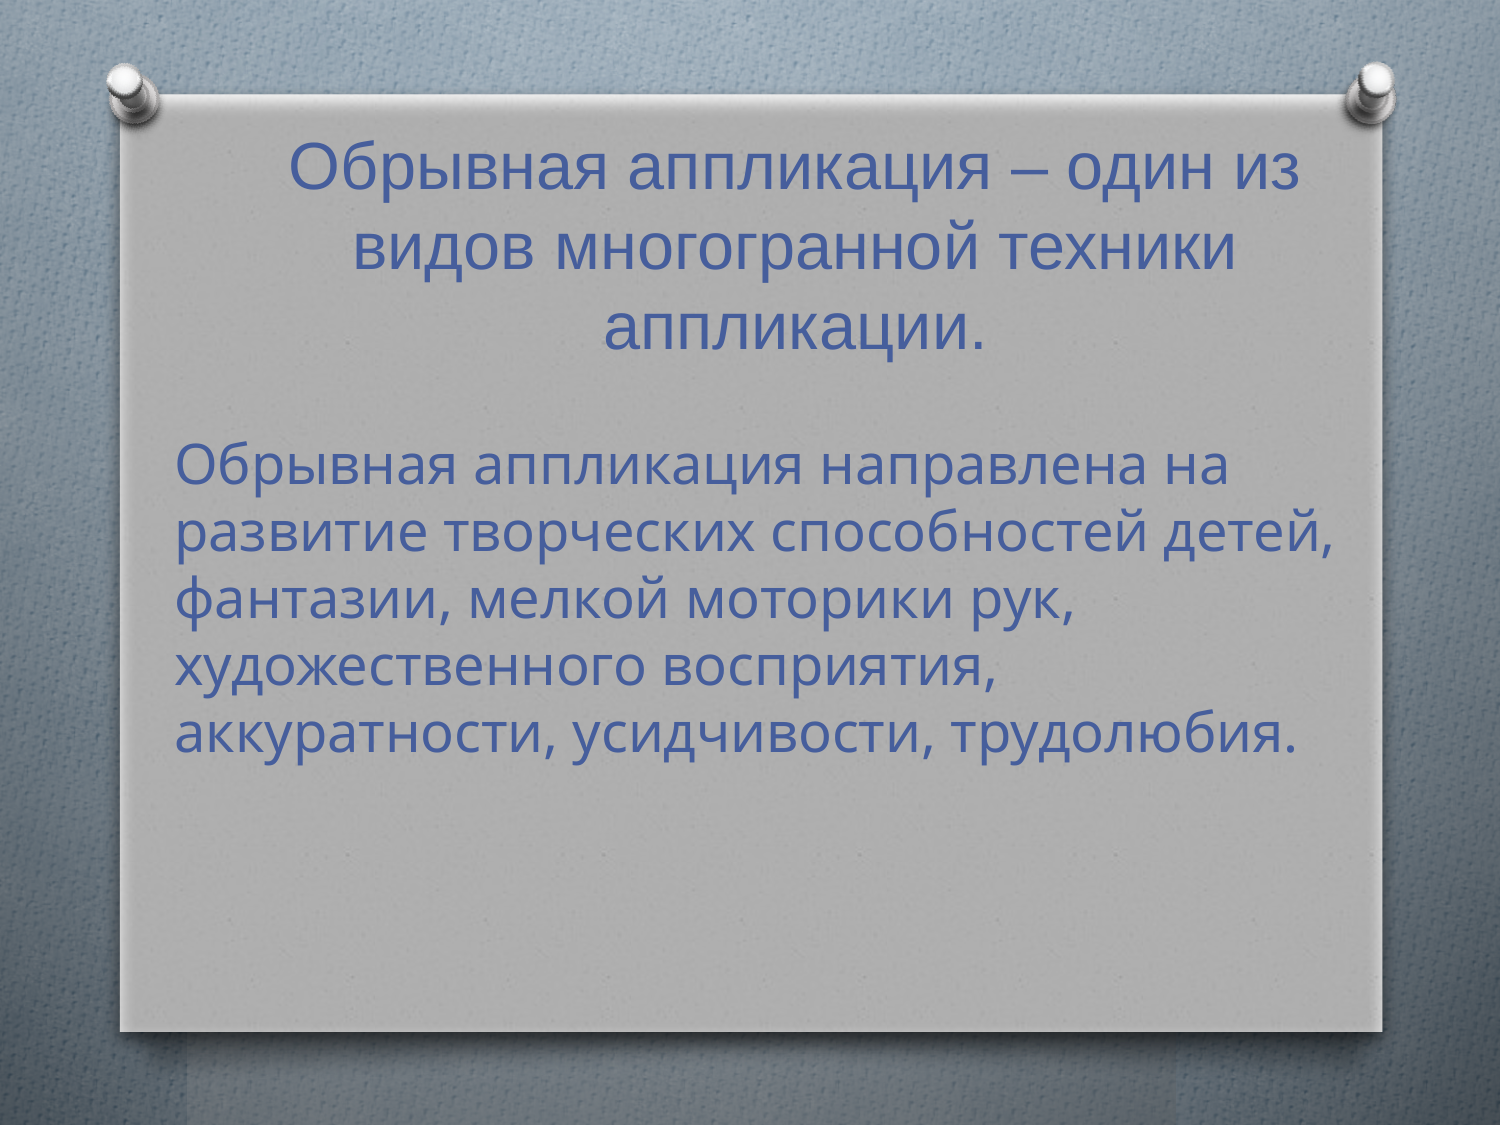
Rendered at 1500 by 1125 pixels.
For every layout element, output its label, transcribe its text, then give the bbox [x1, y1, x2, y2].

list Обрывная аппликация направлена на развитие творческих способностей детей, фантазии, мелкой моторики рук, художественного восприятия, аккуратности, усидчивости, трудолюбия. [159, 420, 1353, 823]
picture [1317, 35, 1439, 156]
picture [75, 29, 198, 153]
title Обрывная аппликация – один из видов многогранной техники аппликации. [253, 208, 1338, 359]
